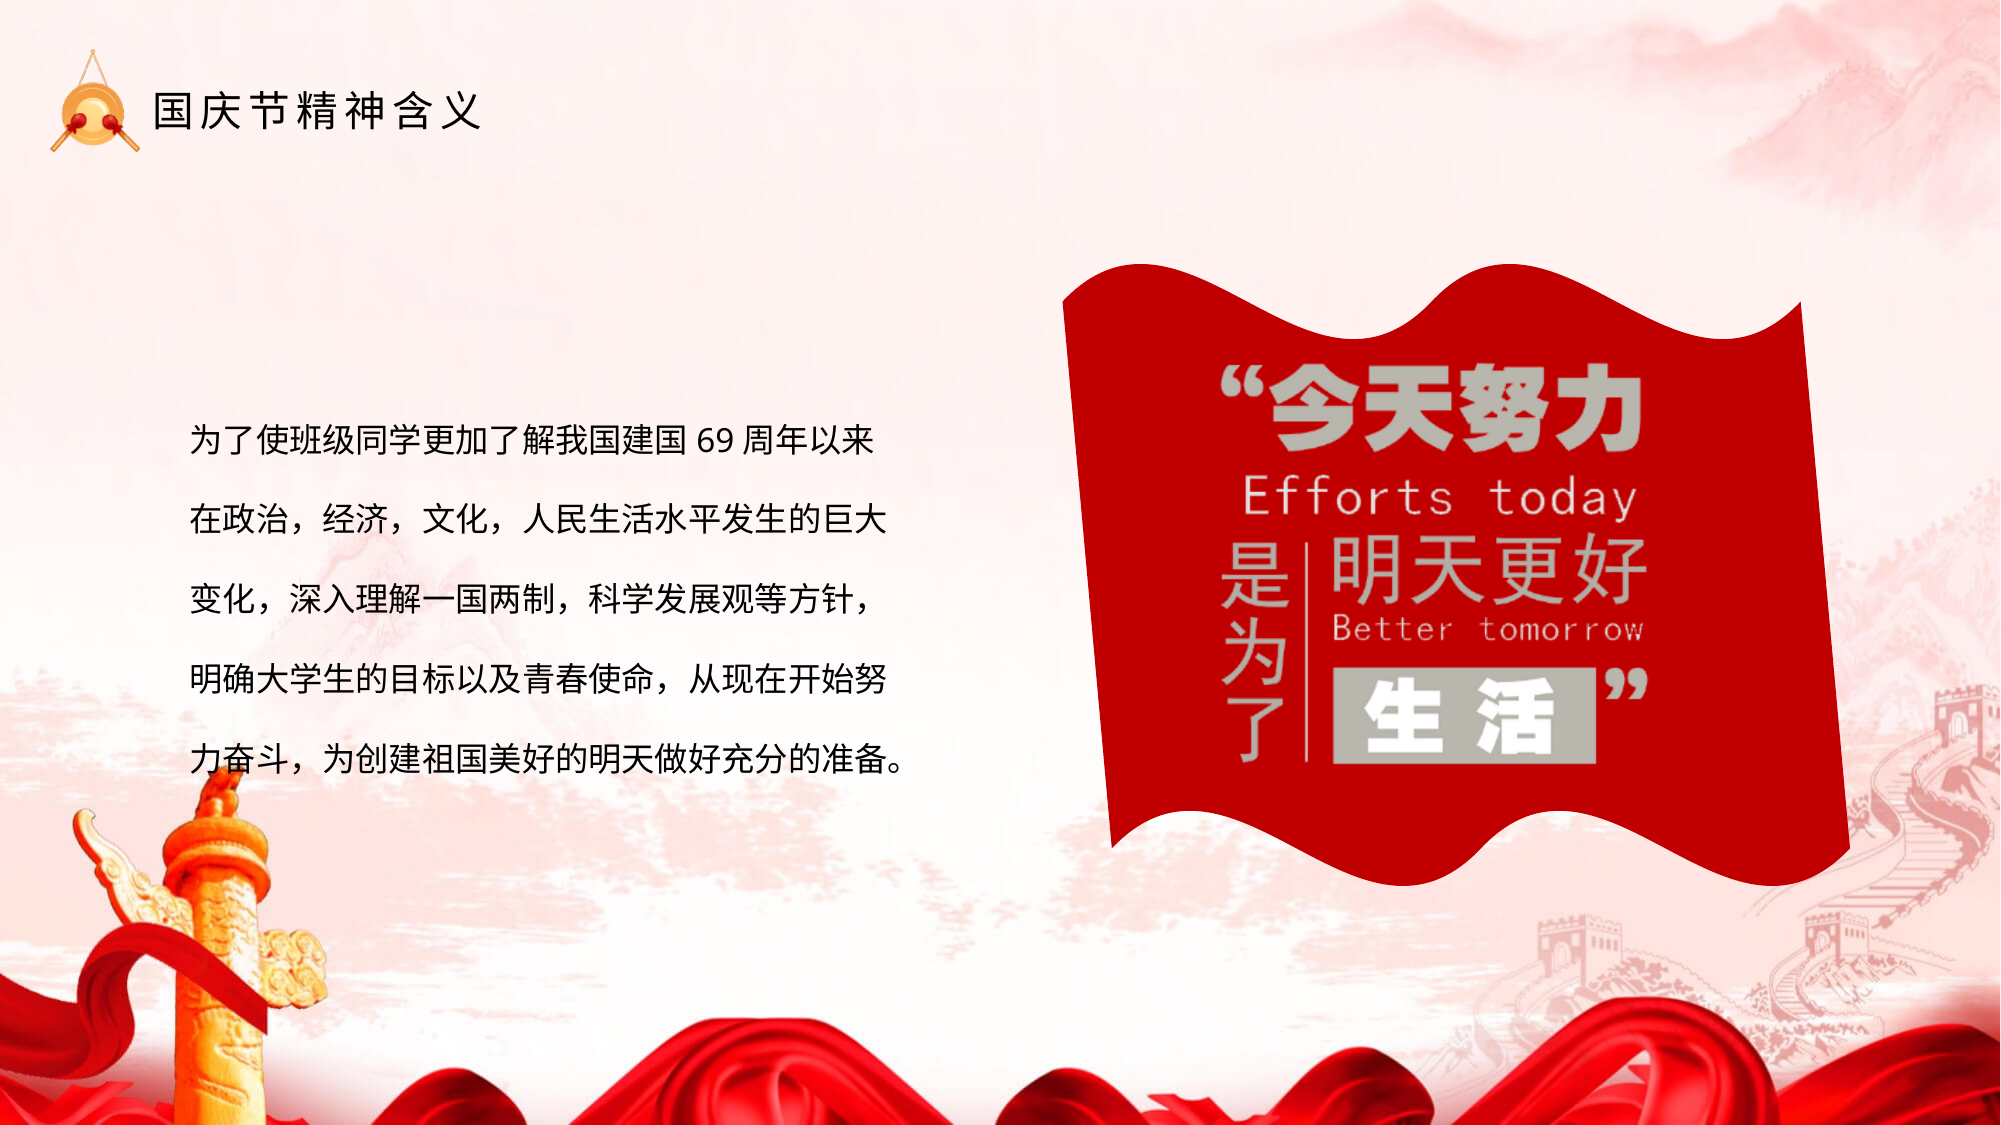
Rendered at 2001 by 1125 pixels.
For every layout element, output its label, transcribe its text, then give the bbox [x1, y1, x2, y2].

text_box [1060, 261, 1308, 328]
text_box [1105, 803, 1853, 889]
text_box [1762, 299, 1806, 328]
picture [0, 0, 2001, 1125]
text_box 为了使班级同学更加了解我国建国69周年以来在政治，经济，文化，人民生活水平发生的巨大变化，深入理解一国两制，科学发展观等方针，明确大学生的目标以及青春使命，从现在开始努力奋斗，为创建祖国美好的明天做好充分的准备。 [174, 371, 919, 786]
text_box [49, 49, 601, 163]
text_box [1393, 261, 1677, 328]
